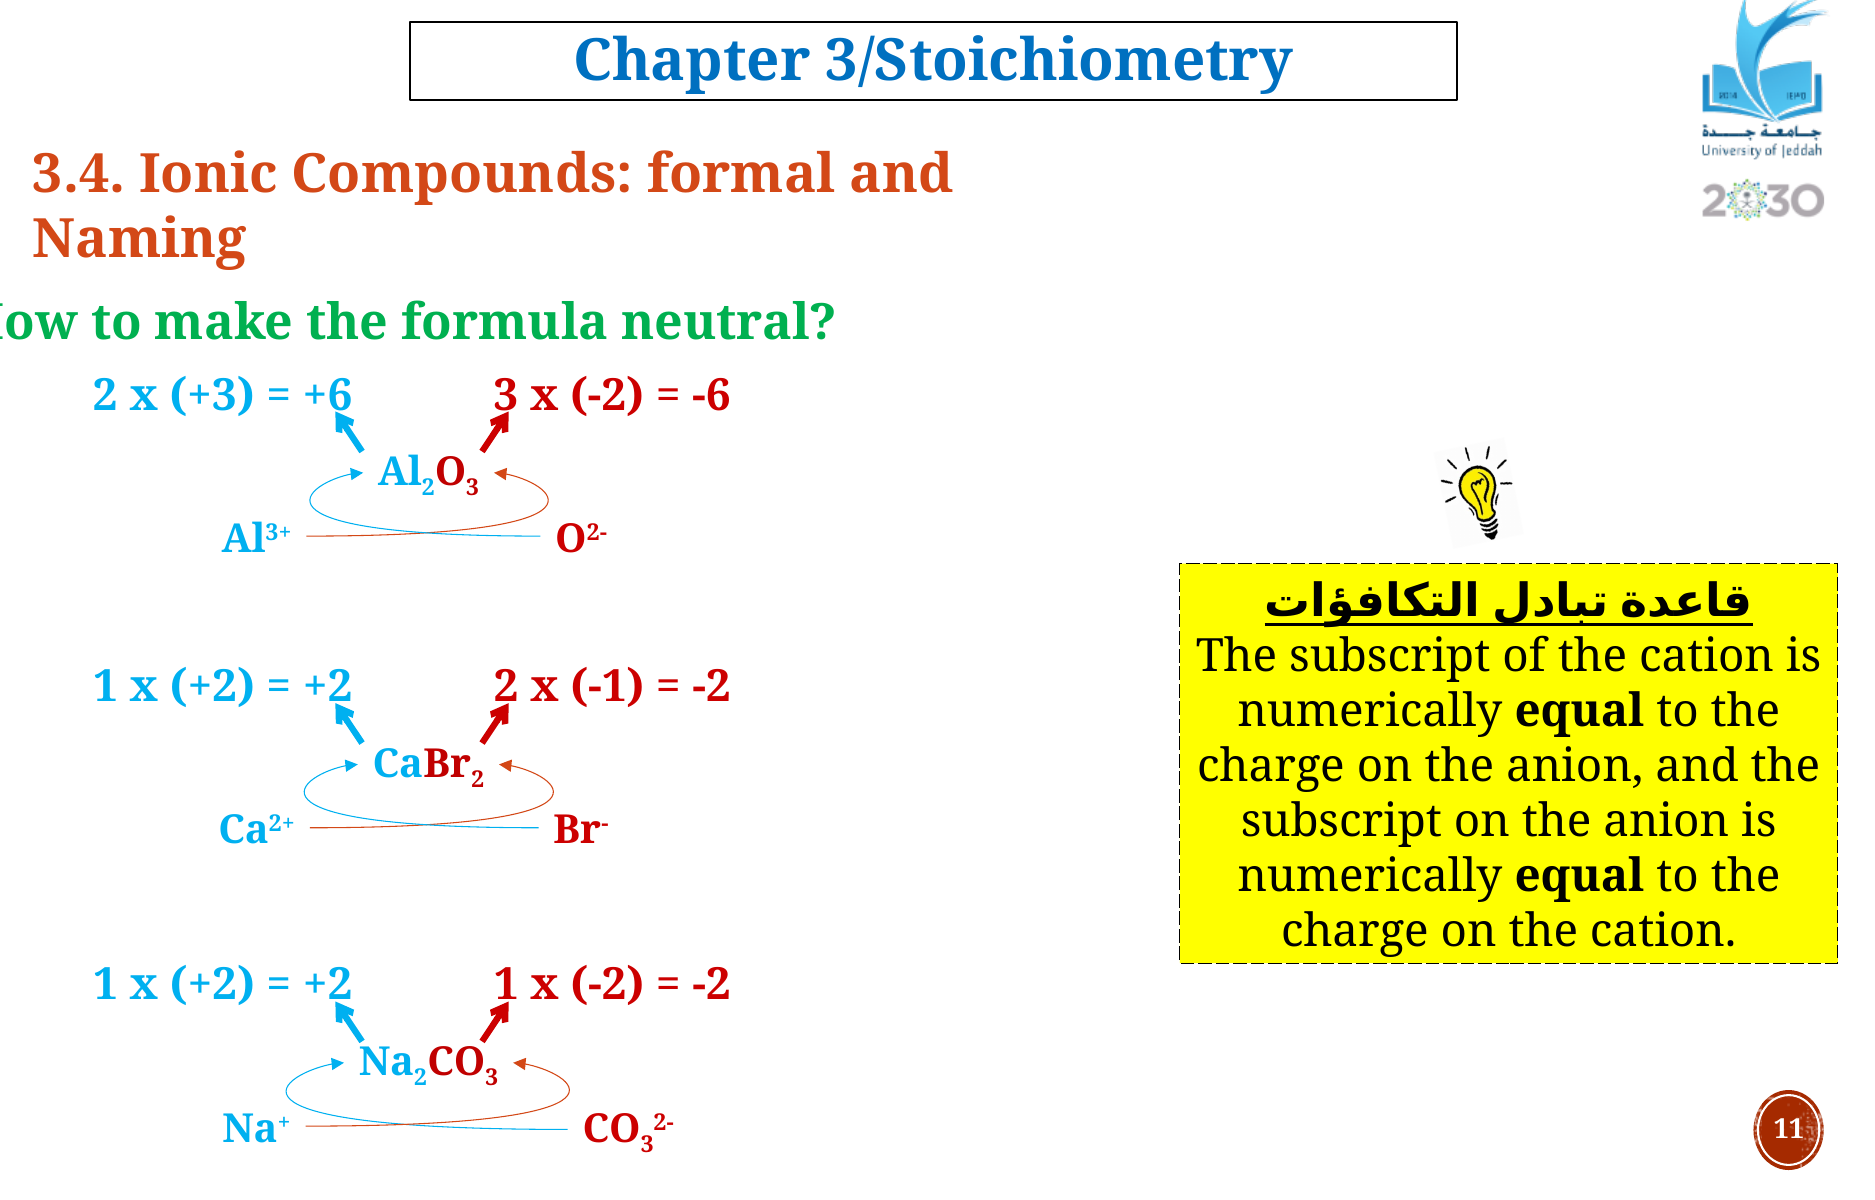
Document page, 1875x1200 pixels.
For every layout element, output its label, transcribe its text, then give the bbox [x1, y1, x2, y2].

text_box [364, 764, 539, 827]
text_box Ca2+ [203, 796, 310, 860]
text_box 3.4. Ionic Compounds: formal and Naming [17, 130, 1053, 276]
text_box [309, 1062, 512, 1126]
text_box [85, 950, 736, 1040]
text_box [368, 472, 537, 536]
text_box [307, 472, 369, 536]
text_box Na+ [207, 1094, 306, 1158]
text_box Al3+ [206, 504, 307, 568]
text_box CO32- [567, 1094, 689, 1165]
text_box Br- [538, 796, 624, 860]
text_box O2- [540, 504, 622, 568]
text_box Chapter 3/Stoichiometry [409, 21, 1458, 101]
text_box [312, 764, 365, 827]
picture [1434, 438, 1523, 548]
text_box Al2O3 [363, 451, 494, 470]
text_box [345, 1061, 565, 1125]
text_box How to make the formula neutral? [0, 282, 853, 358]
text_box CaBr2 [357, 744, 499, 762]
slide_number 11 [1739, 1097, 1838, 1162]
text_box قاعدة تبادل التكافؤات The subscript of the cation is numerically equal to the charge on the anion, and the subscript on the anion is numerically equal to the charge on the cation. [1179, 563, 1838, 964]
text_box Na2CO3 [343, 1042, 514, 1059]
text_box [85, 652, 736, 743]
picture [1681, 0, 1846, 227]
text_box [84, 360, 738, 451]
